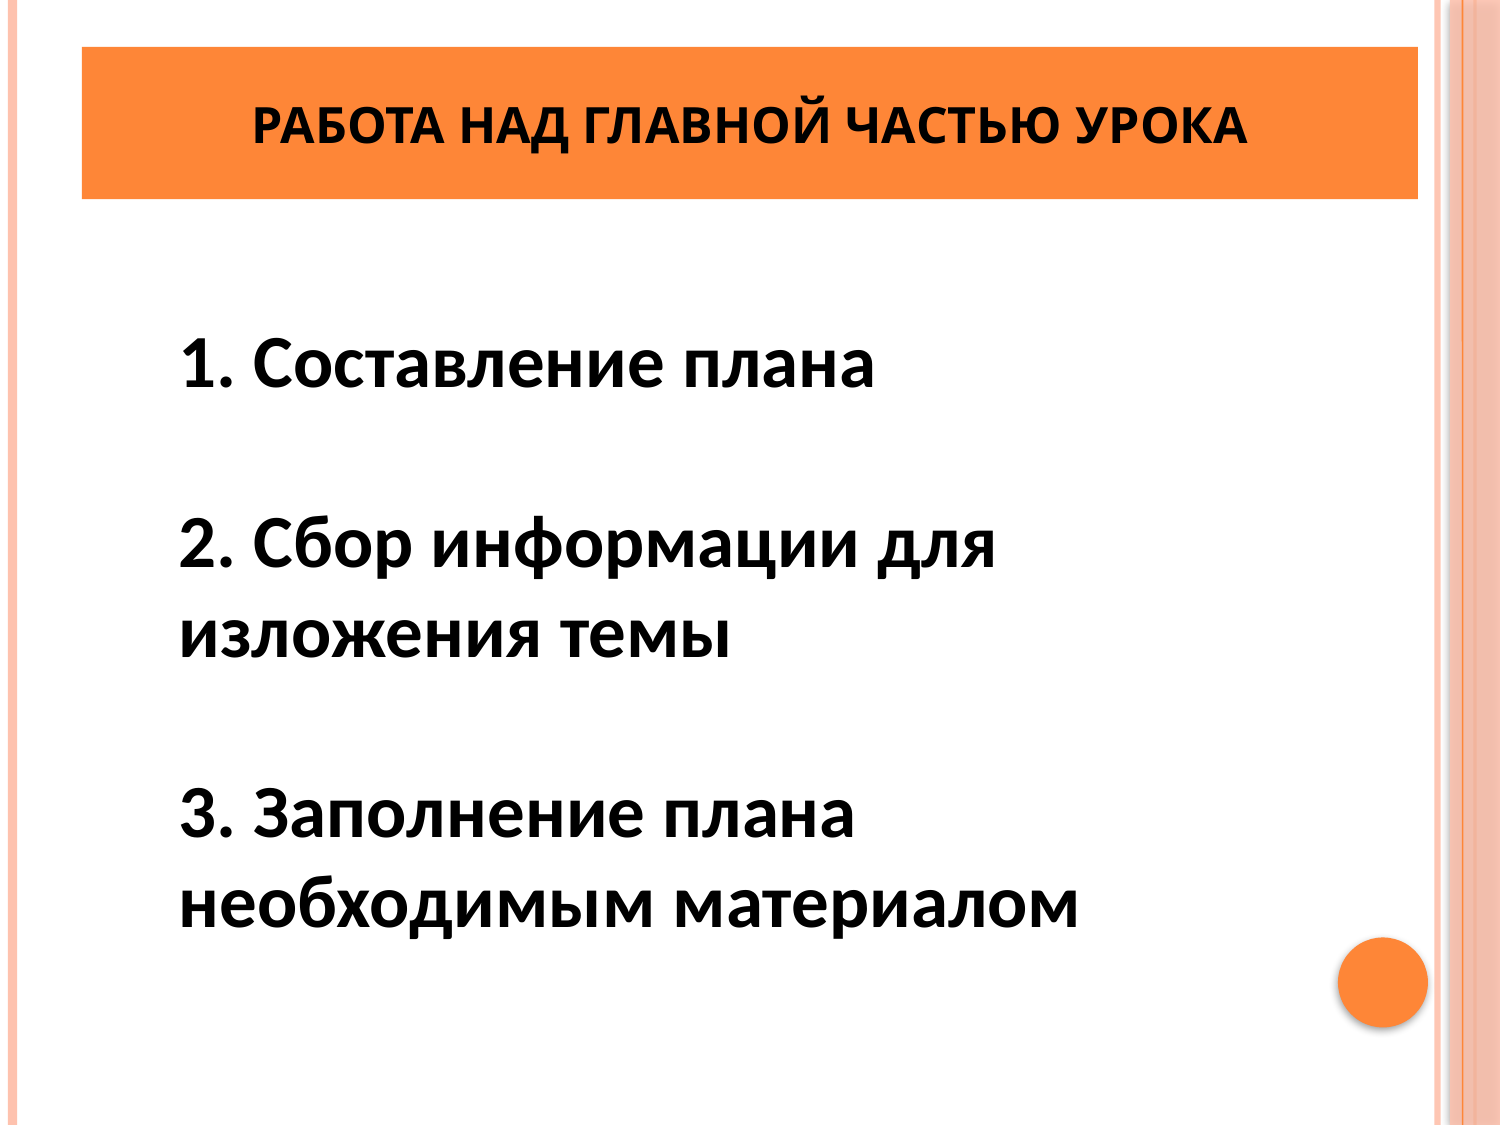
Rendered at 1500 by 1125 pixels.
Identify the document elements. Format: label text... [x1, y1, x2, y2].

text_box РАБОТА НАД ГЛАВНОЙ ЧАСТЬЮ УРОКА [81, 46, 1418, 200]
text_box 1. Составление плана 2. Сбор информации для изложения темы 3. Заполнение плана необходимым материалом [164, 304, 1301, 950]
